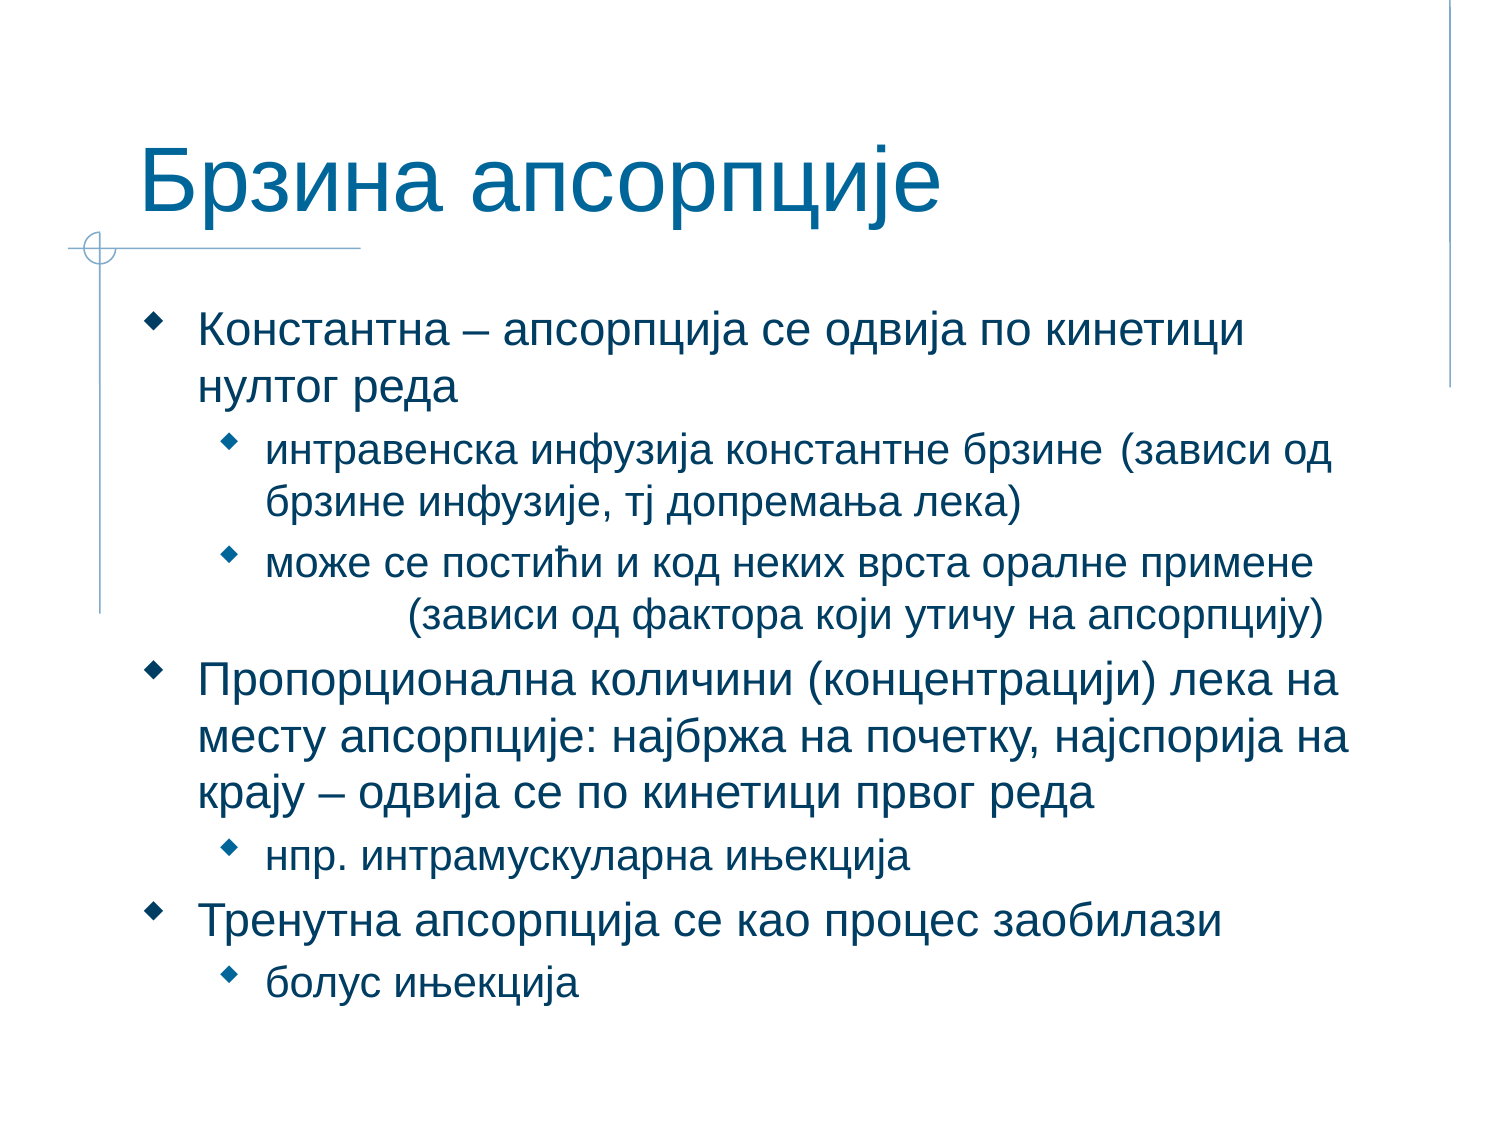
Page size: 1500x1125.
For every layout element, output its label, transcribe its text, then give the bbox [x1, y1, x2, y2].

title Брзина апсорпције [123, 49, 1400, 238]
list Константна – апсорпција се одвија по кинетици нултог реда интравенска инфузија константне брзине (зависи од брзине инфузије, тј допремања лека) може се постићи и код неких врста оралне примене (зависи од фактора који утичу на апсорпцију) Пропорционална количини (концентрацији) лека на месту апсорпције: најбржа на почетку, најспорија на крају – одвија се по кинетици првог реда нпр. интрамускуларна ињекција Тренутна апсорпција се као процес заобилази болус ињекција [124, 290, 1400, 1026]
